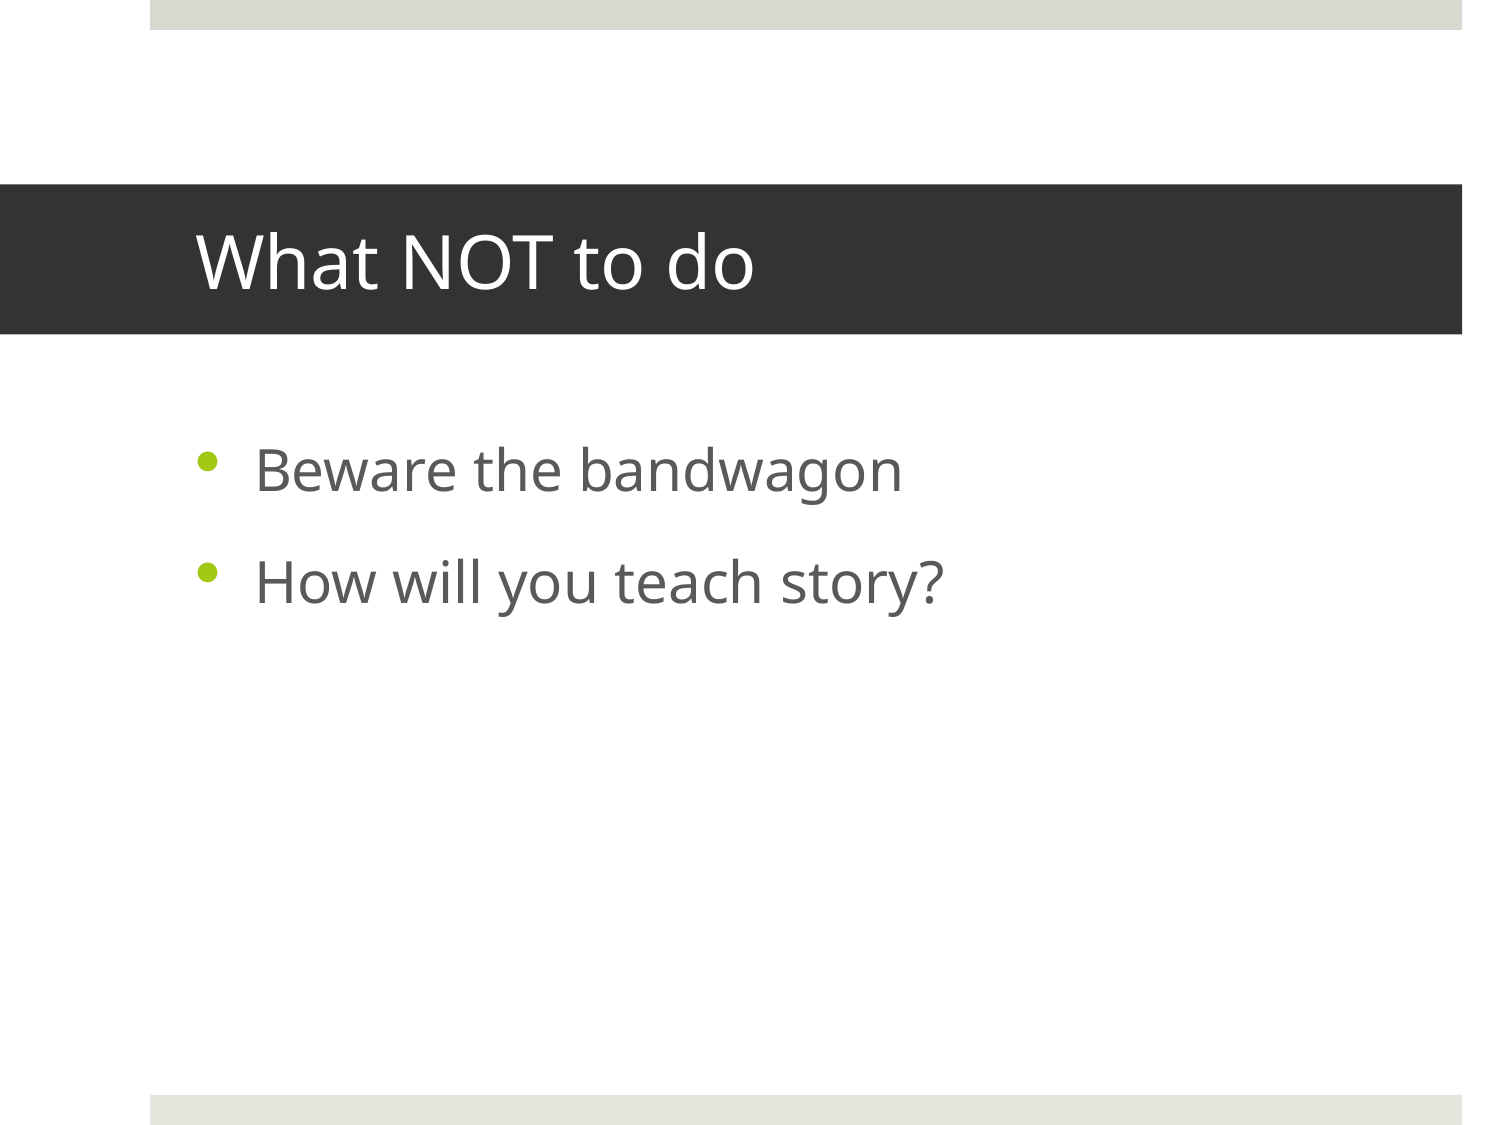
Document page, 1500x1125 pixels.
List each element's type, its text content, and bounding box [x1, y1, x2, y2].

title What NOT to do [0, 184, 1463, 335]
list Beware the bandwagon How will you teach story? [182, 425, 1432, 1028]
